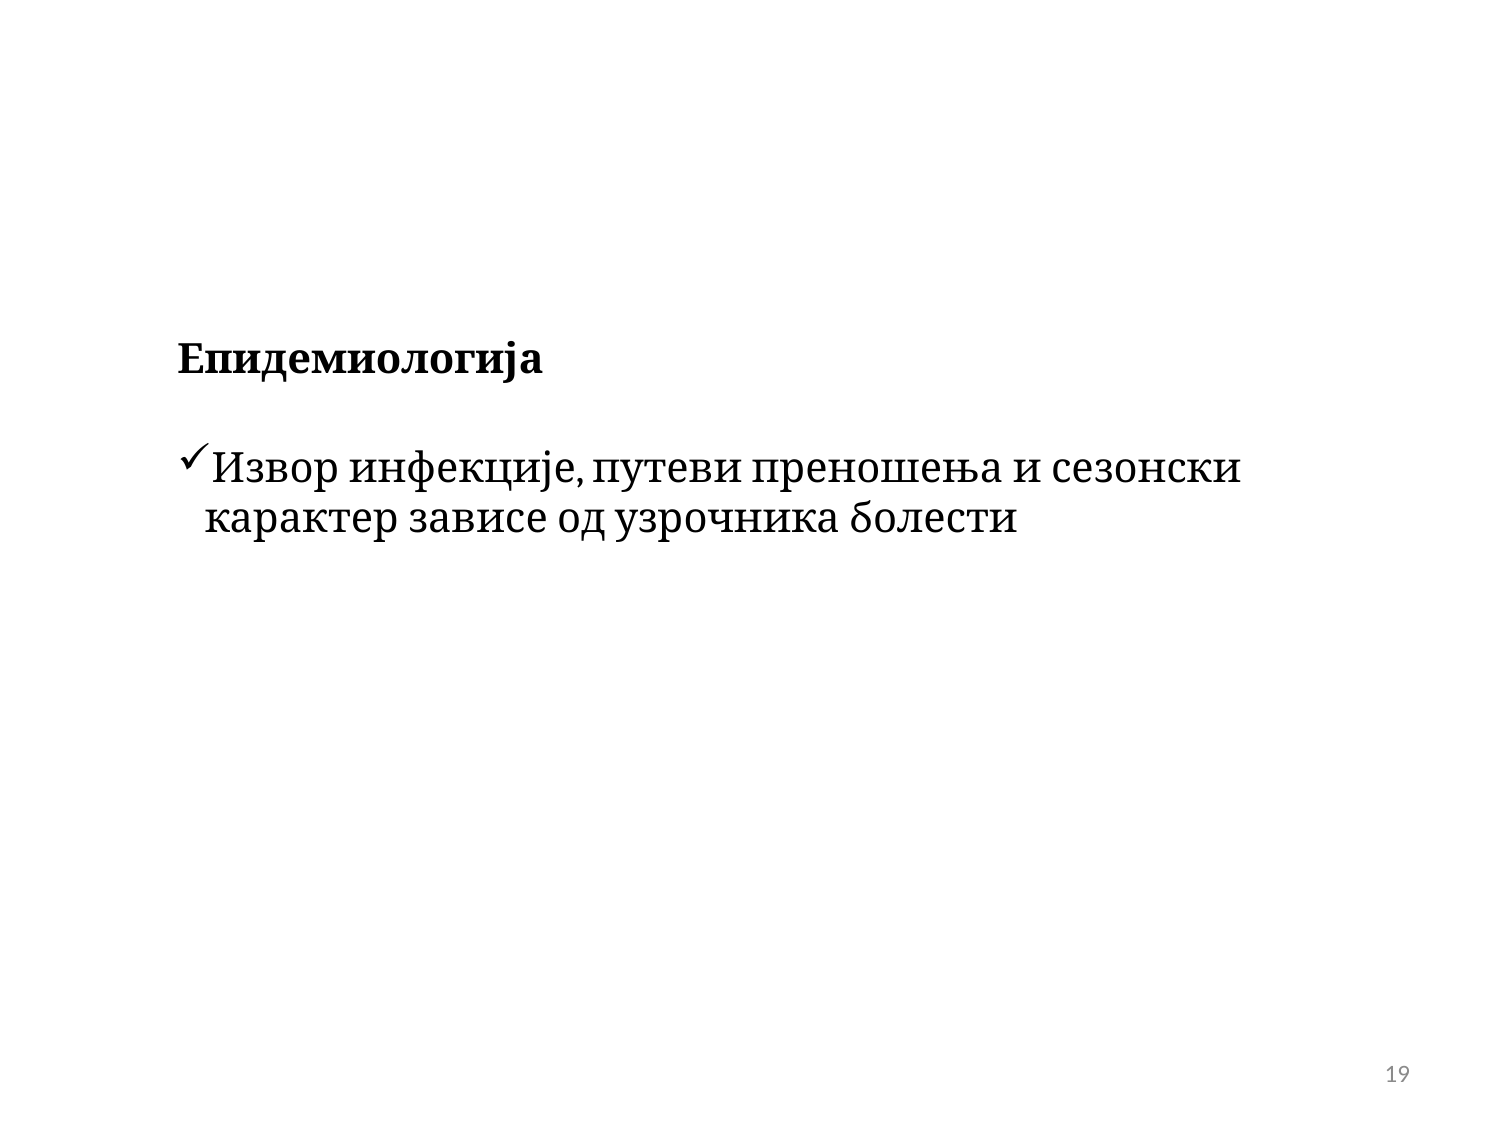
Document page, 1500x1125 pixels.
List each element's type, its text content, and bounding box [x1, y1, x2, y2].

text_box Епидемиологија Извор инфекције, путеви преношења и сезонски карактер зависе од узрочника болести [162, 324, 1442, 549]
slide_number 19 [1074, 1042, 1425, 1103]
